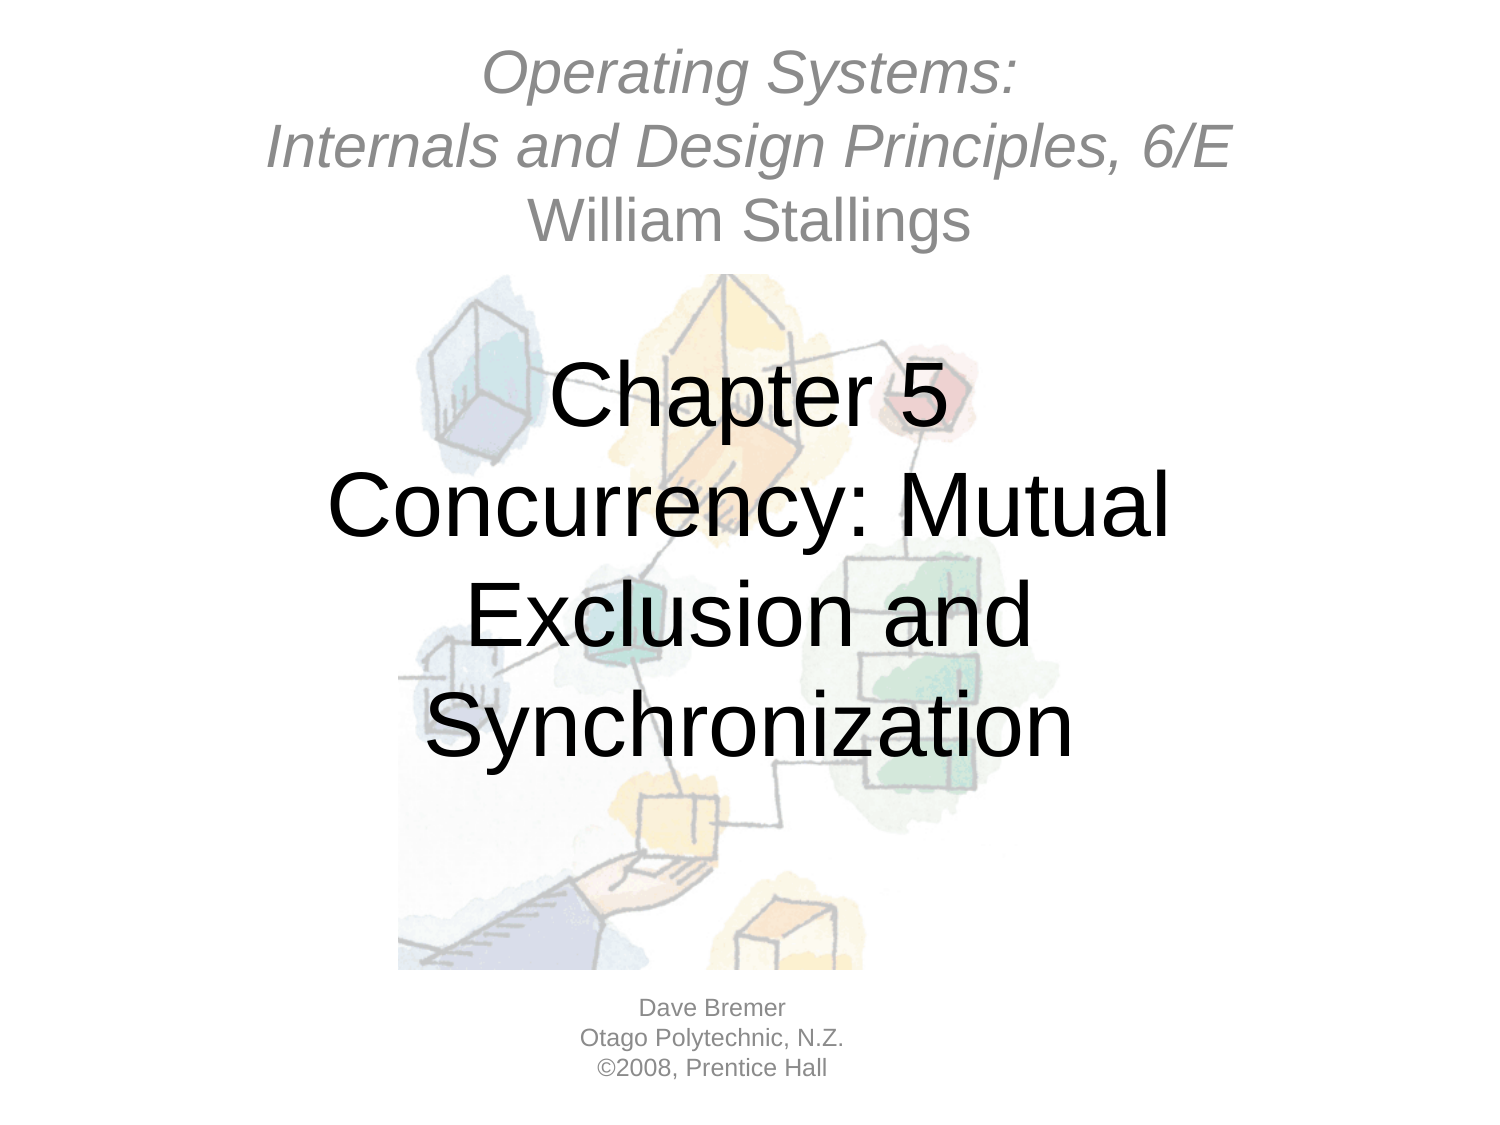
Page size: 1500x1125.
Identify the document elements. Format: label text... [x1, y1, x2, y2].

title Chapter 5 Concurrency: Mutual Exclusion and Synchronization [1066, 433, 1388, 676]
title Chapter 5 Concurrency: Mutual Exclusion and Synchronization [112, 433, 393, 676]
picture [398, 274, 1063, 970]
subtitle Operating Systems: Internals and Design Principles, 6/E William Stallings [224, 24, 1276, 313]
footer Dave Bremer Otago Polytechnic, N.Z. ©2008, Prentice Hall [437, 999, 988, 1103]
